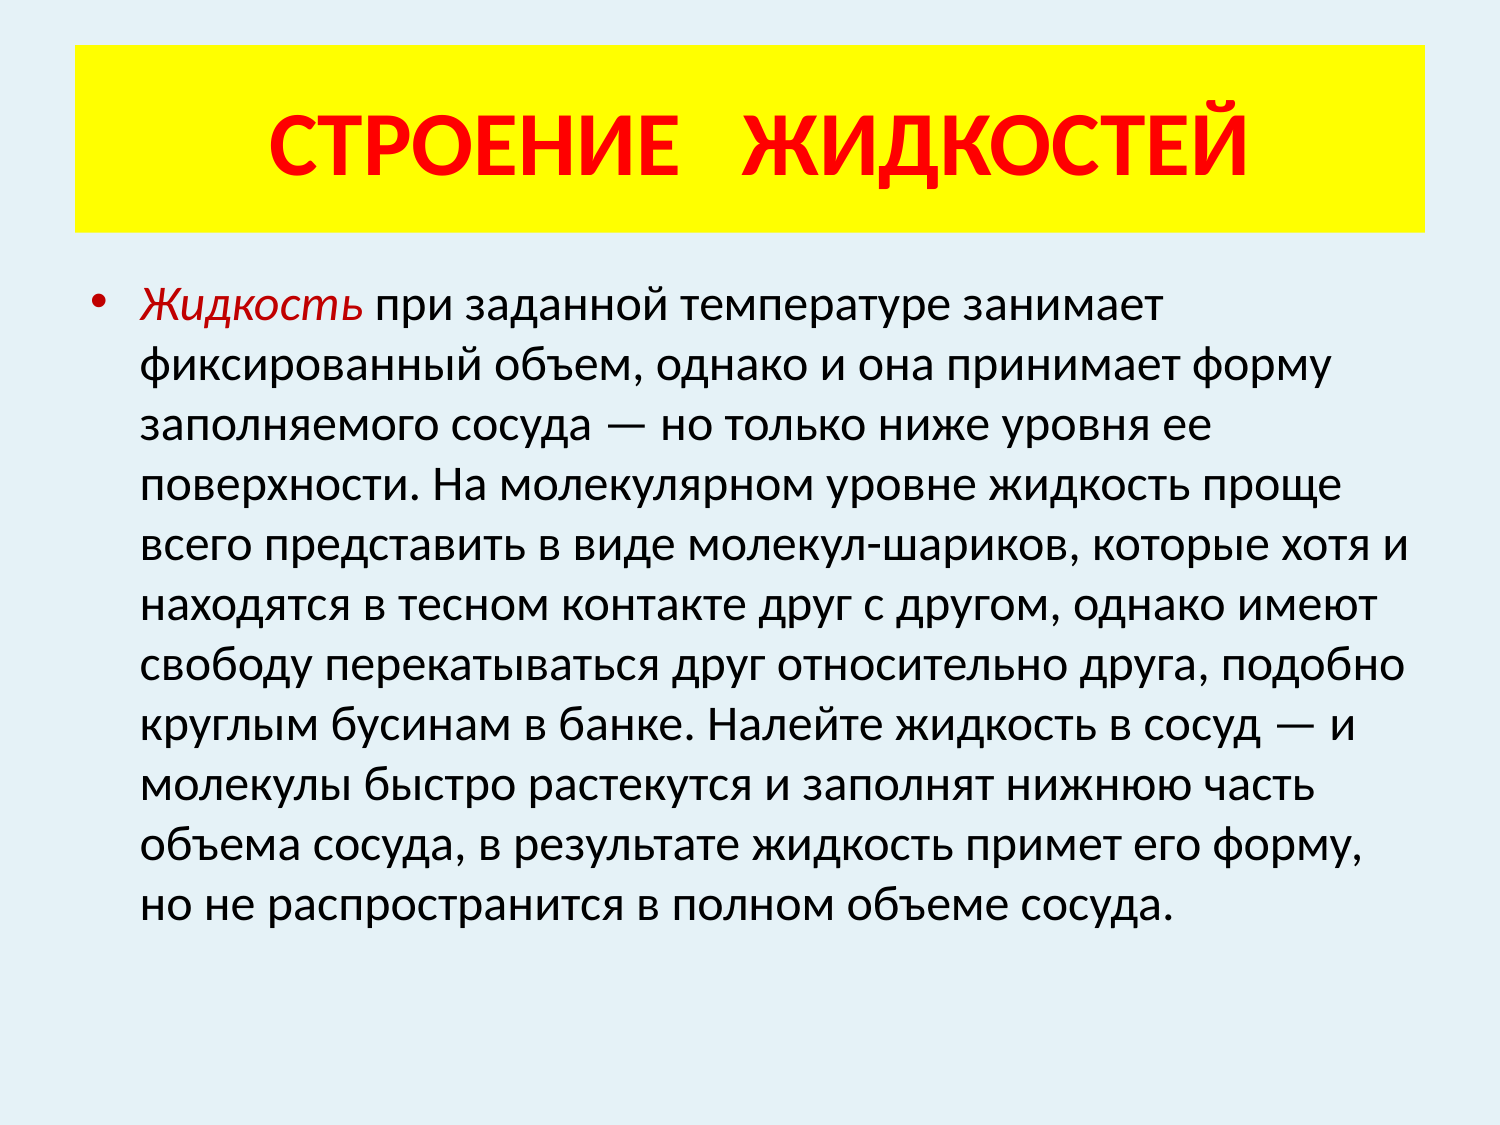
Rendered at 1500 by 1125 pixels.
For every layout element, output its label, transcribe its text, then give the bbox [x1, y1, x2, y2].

title СТРОЕНИЕ ЖИДКОСТЕЙ [75, 45, 1425, 233]
list Жидкость при заданной температуре занимает фиксированный объем, однако и она принимает форму заполняемого сосуда — но только ниже уровня ее поверхности. На молекулярном уровне жидкость проще всего представить в виде молекул-шариков, которые хотя и находятся в тесном контакте друг с другом, однако имеют свободу перекатываться друг относительно друга, подобно круглым бусинам в банке. Налейте жидкость в сосуд — и молекулы быстро растекутся и заполнят нижнюю часть объема сосуда, в результате жидкость примет его форму, но не распространится в полном объеме сосуда. [75, 262, 1425, 1005]
